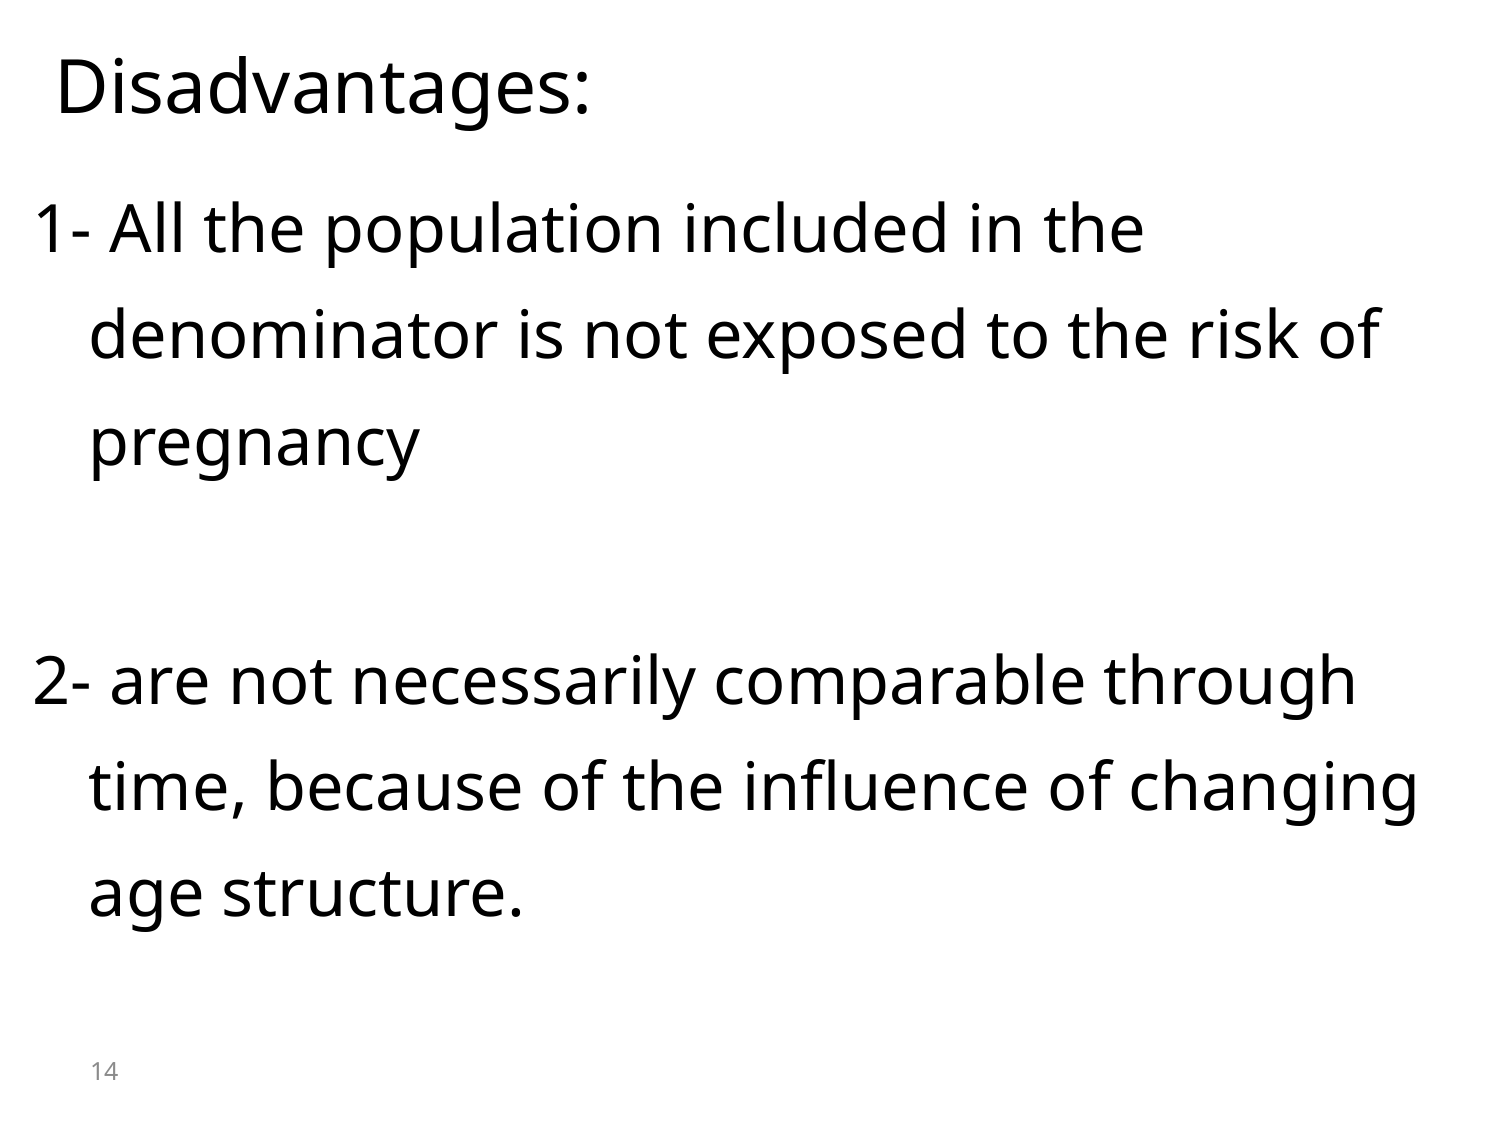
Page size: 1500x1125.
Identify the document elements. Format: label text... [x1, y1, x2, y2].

slide_number 14 [75, 1042, 425, 1103]
text_box Disadvantages: [40, 30, 721, 136]
text_box 1- All the population included in the denominator is not exposed to the risk of pregnancy 2- are not necessarily comparable through time, because of the influence of changing age structure. [17, 152, 1483, 938]
